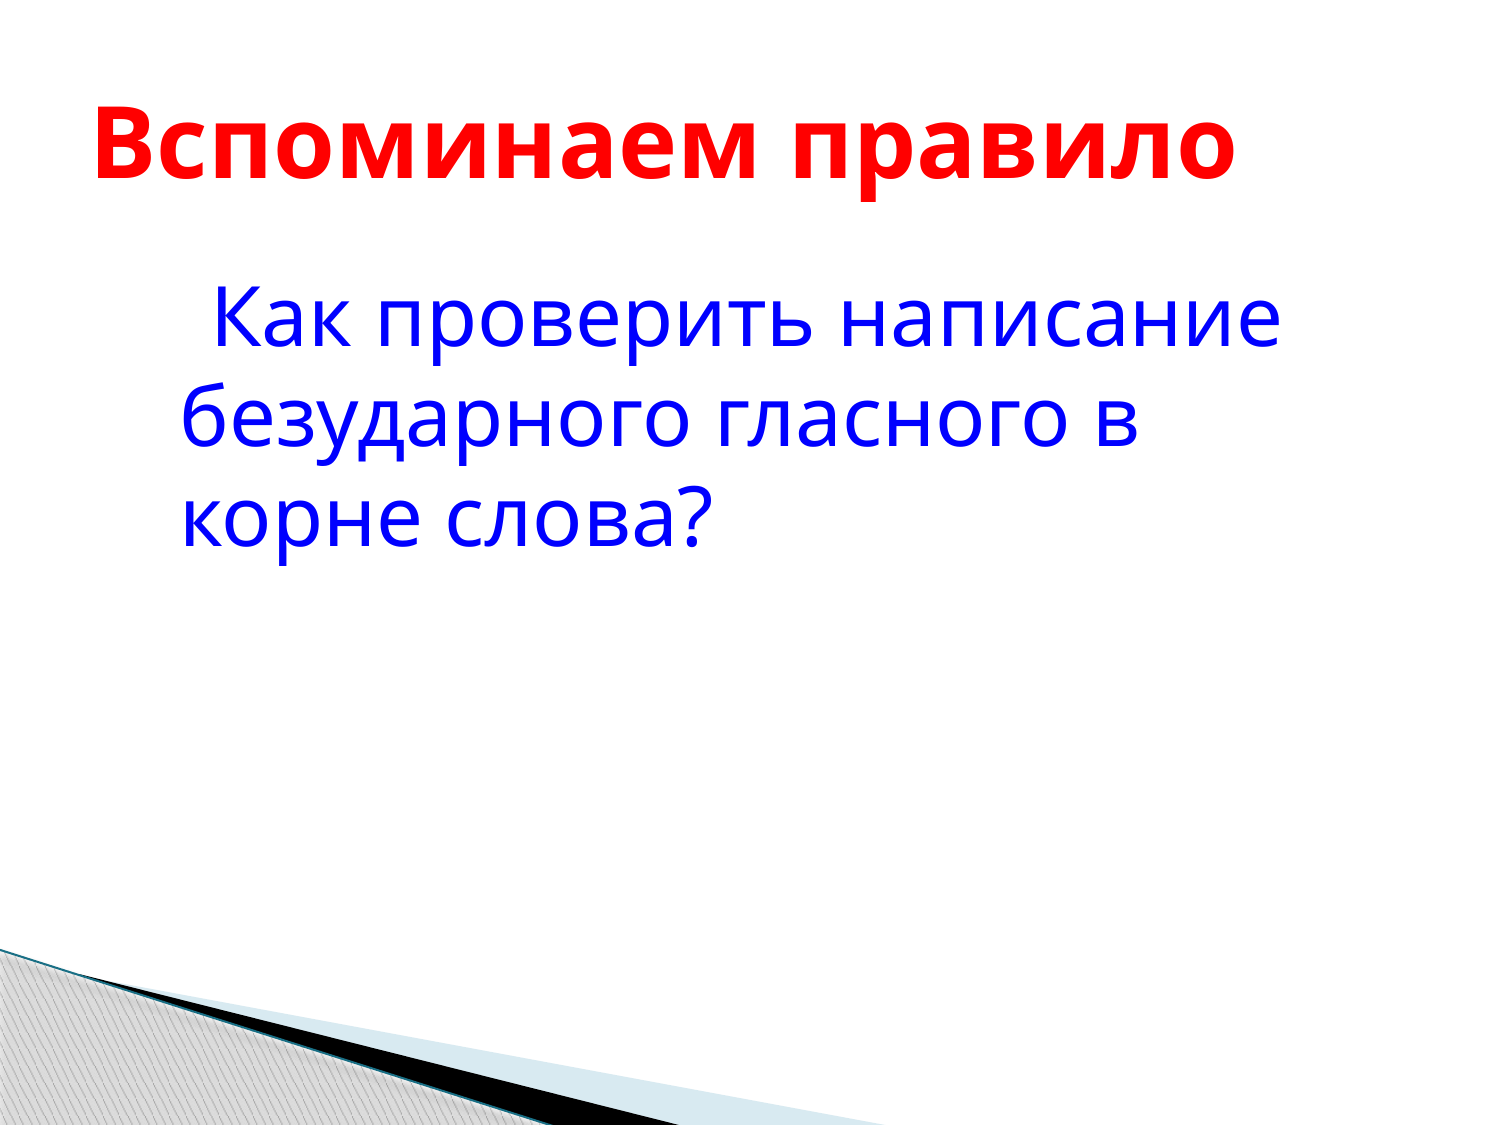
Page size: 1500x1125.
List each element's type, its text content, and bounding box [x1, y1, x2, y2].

list Как проверить написание безударного гласного в корне слова? [64, 255, 1415, 1053]
title Вспоминаем правило [75, 45, 1425, 233]
